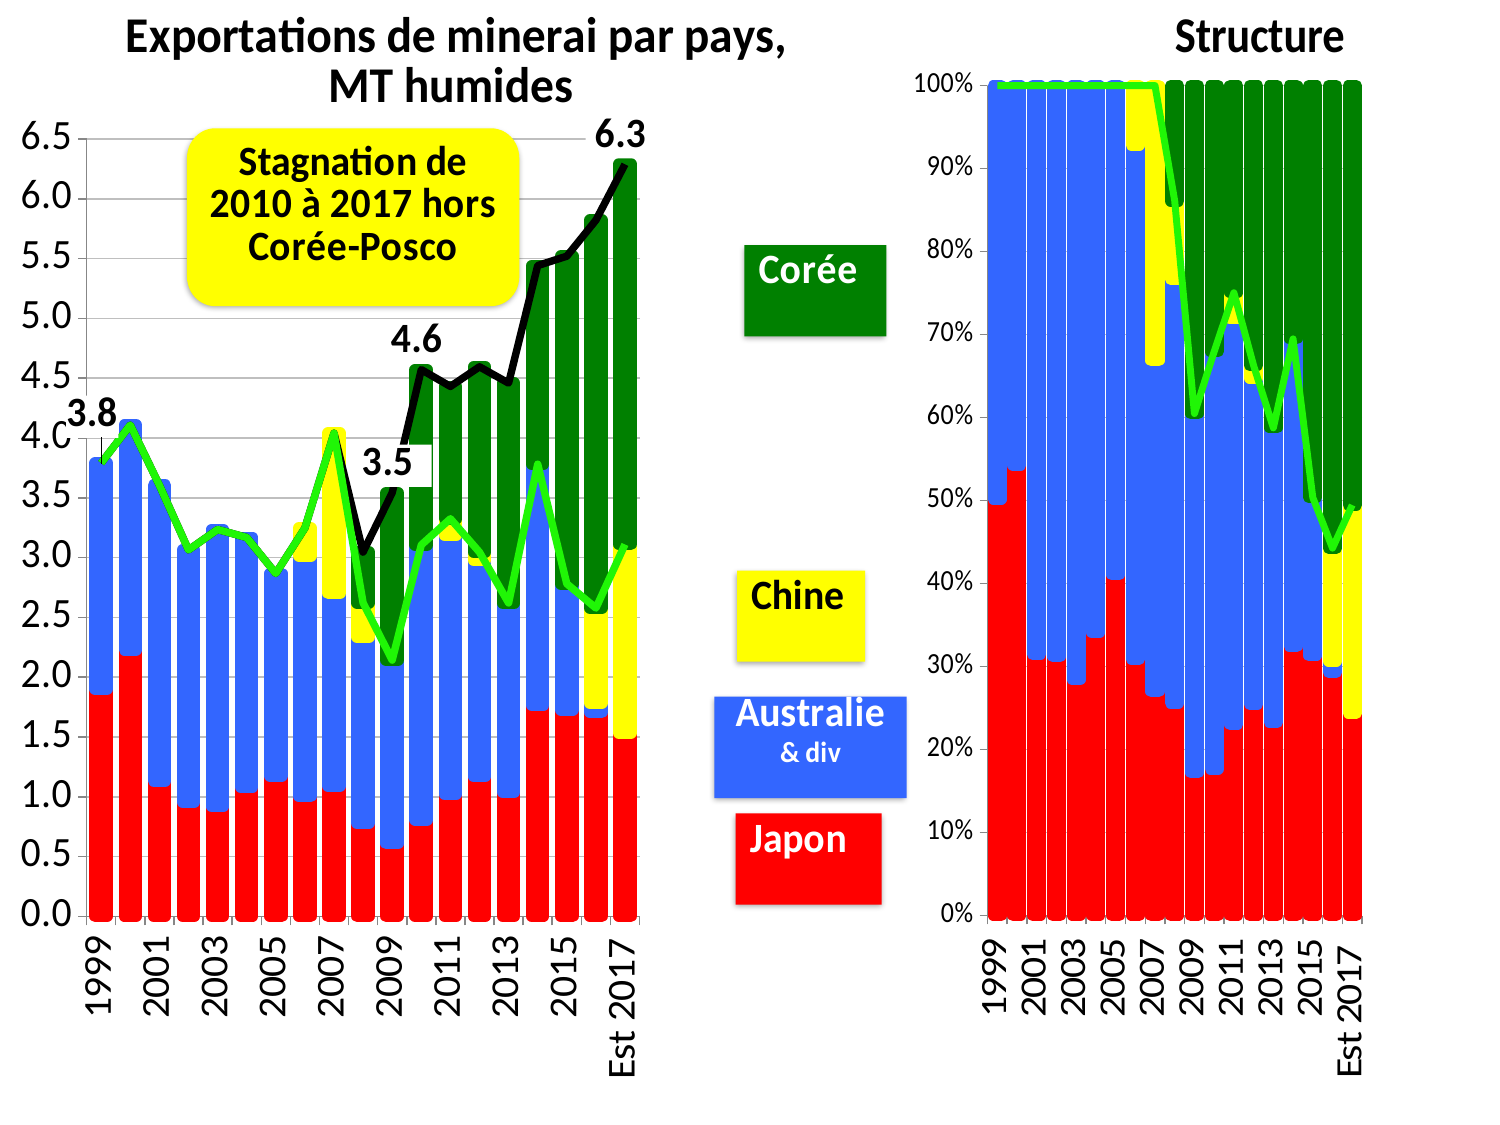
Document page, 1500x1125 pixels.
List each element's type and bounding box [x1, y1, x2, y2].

chart [20, 0, 1446, 1104]
